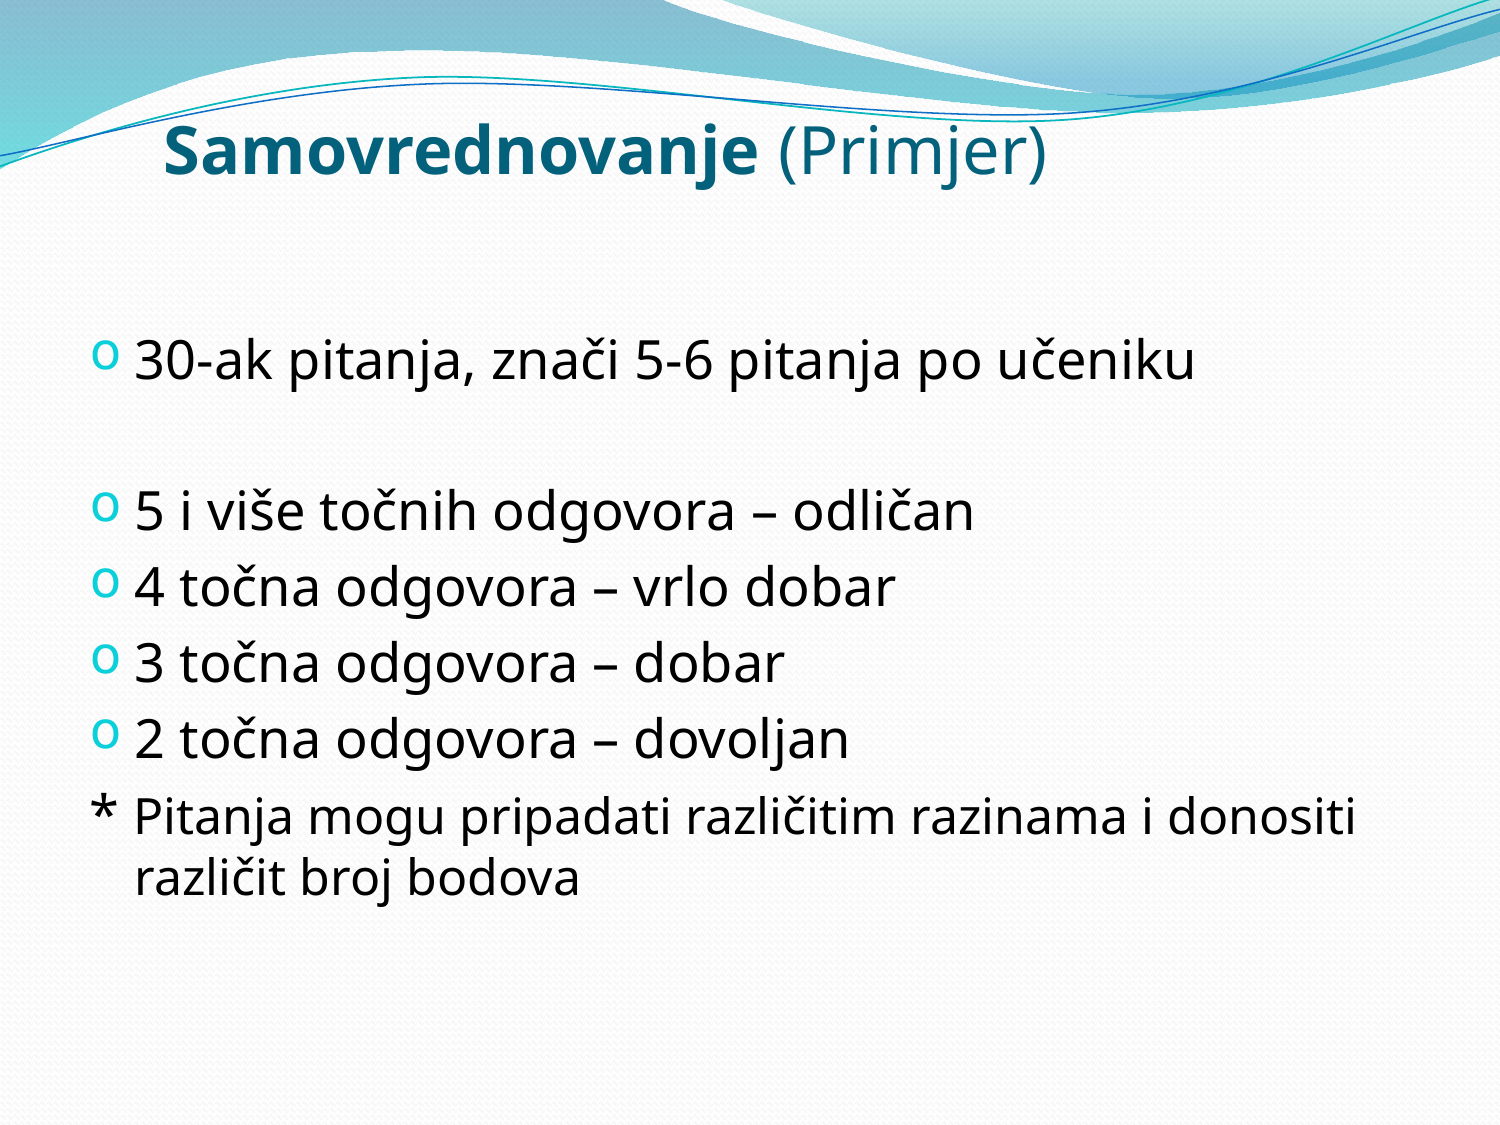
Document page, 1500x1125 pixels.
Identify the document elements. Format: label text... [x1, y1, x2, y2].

title Samovrednovanje (Primjer) [164, 0, 1439, 188]
list 30-ak pitanja, znači 5-6 pitanja po učeniku 5 i više točnih odgovora – odličan 4 točna odgovora – vrlo dobar 3 točna odgovora – dobar 2 točna odgovora – dovoljan * Pitanja mogu pripadati različitim razinama i donositi različit broj bodova [75, 317, 1425, 1038]
